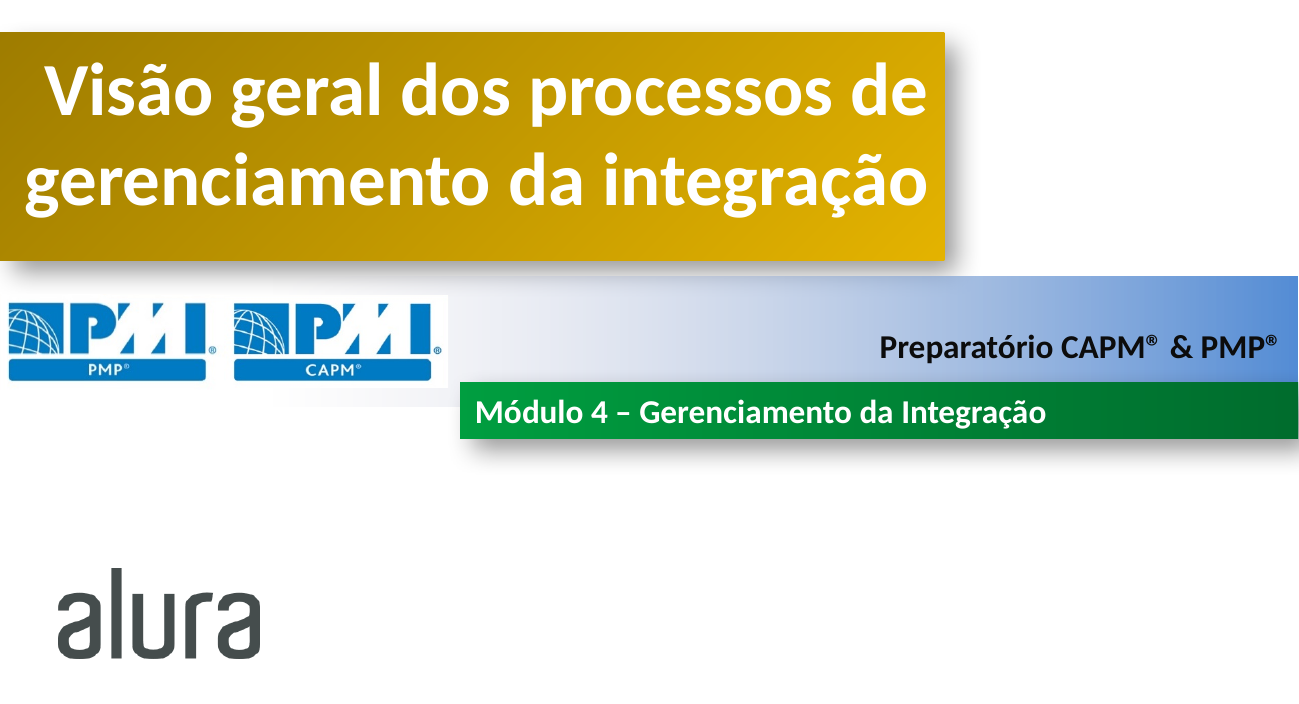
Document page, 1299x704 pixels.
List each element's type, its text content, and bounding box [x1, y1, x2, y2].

text_box Módulo 4 – Gerenciamento da Integração [460, 382, 1299, 439]
text_box Preparatório CAPM® & PMP® [452, 317, 1298, 374]
text_box [270, 374, 1298, 407]
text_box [0, 294, 449, 390]
picture [58, 568, 260, 660]
text_box Visão geral dos processos de gerenciamento da integração [0, 32, 945, 261]
text_box [270, 276, 1298, 317]
